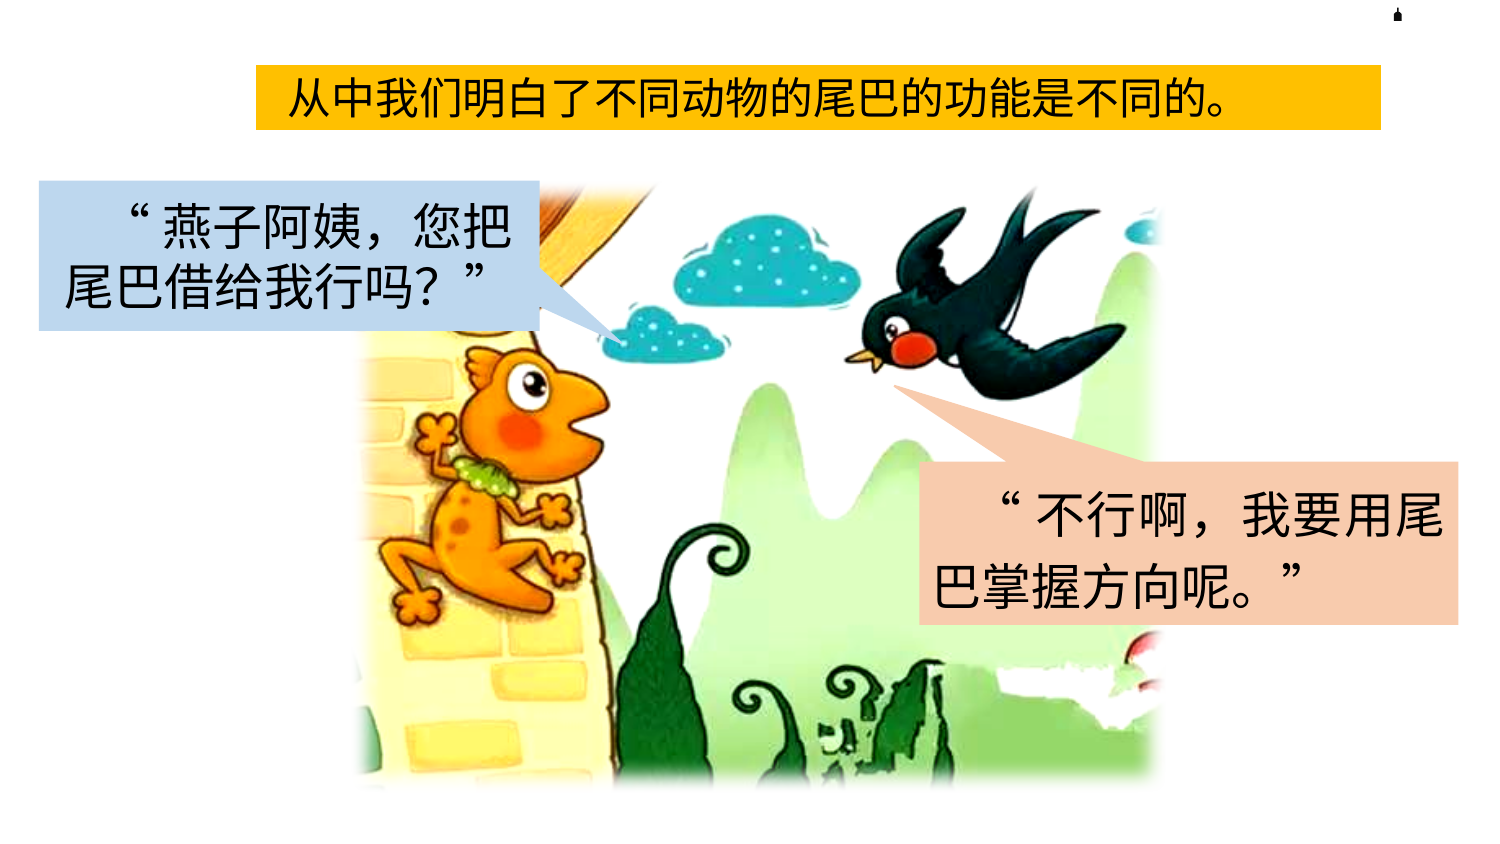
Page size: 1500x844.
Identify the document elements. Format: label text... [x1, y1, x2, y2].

text_box “燕子阿姨，您把尾巴借给我行吗？” [38, 180, 540, 331]
picture [351, 181, 1166, 793]
text_box 从中我们明白了不同动物的尾巴的功能是不同的。 [256, 65, 1381, 130]
text_box “不行啊，我要用尾巴掌握方向呢。” [1166, 461, 1459, 625]
